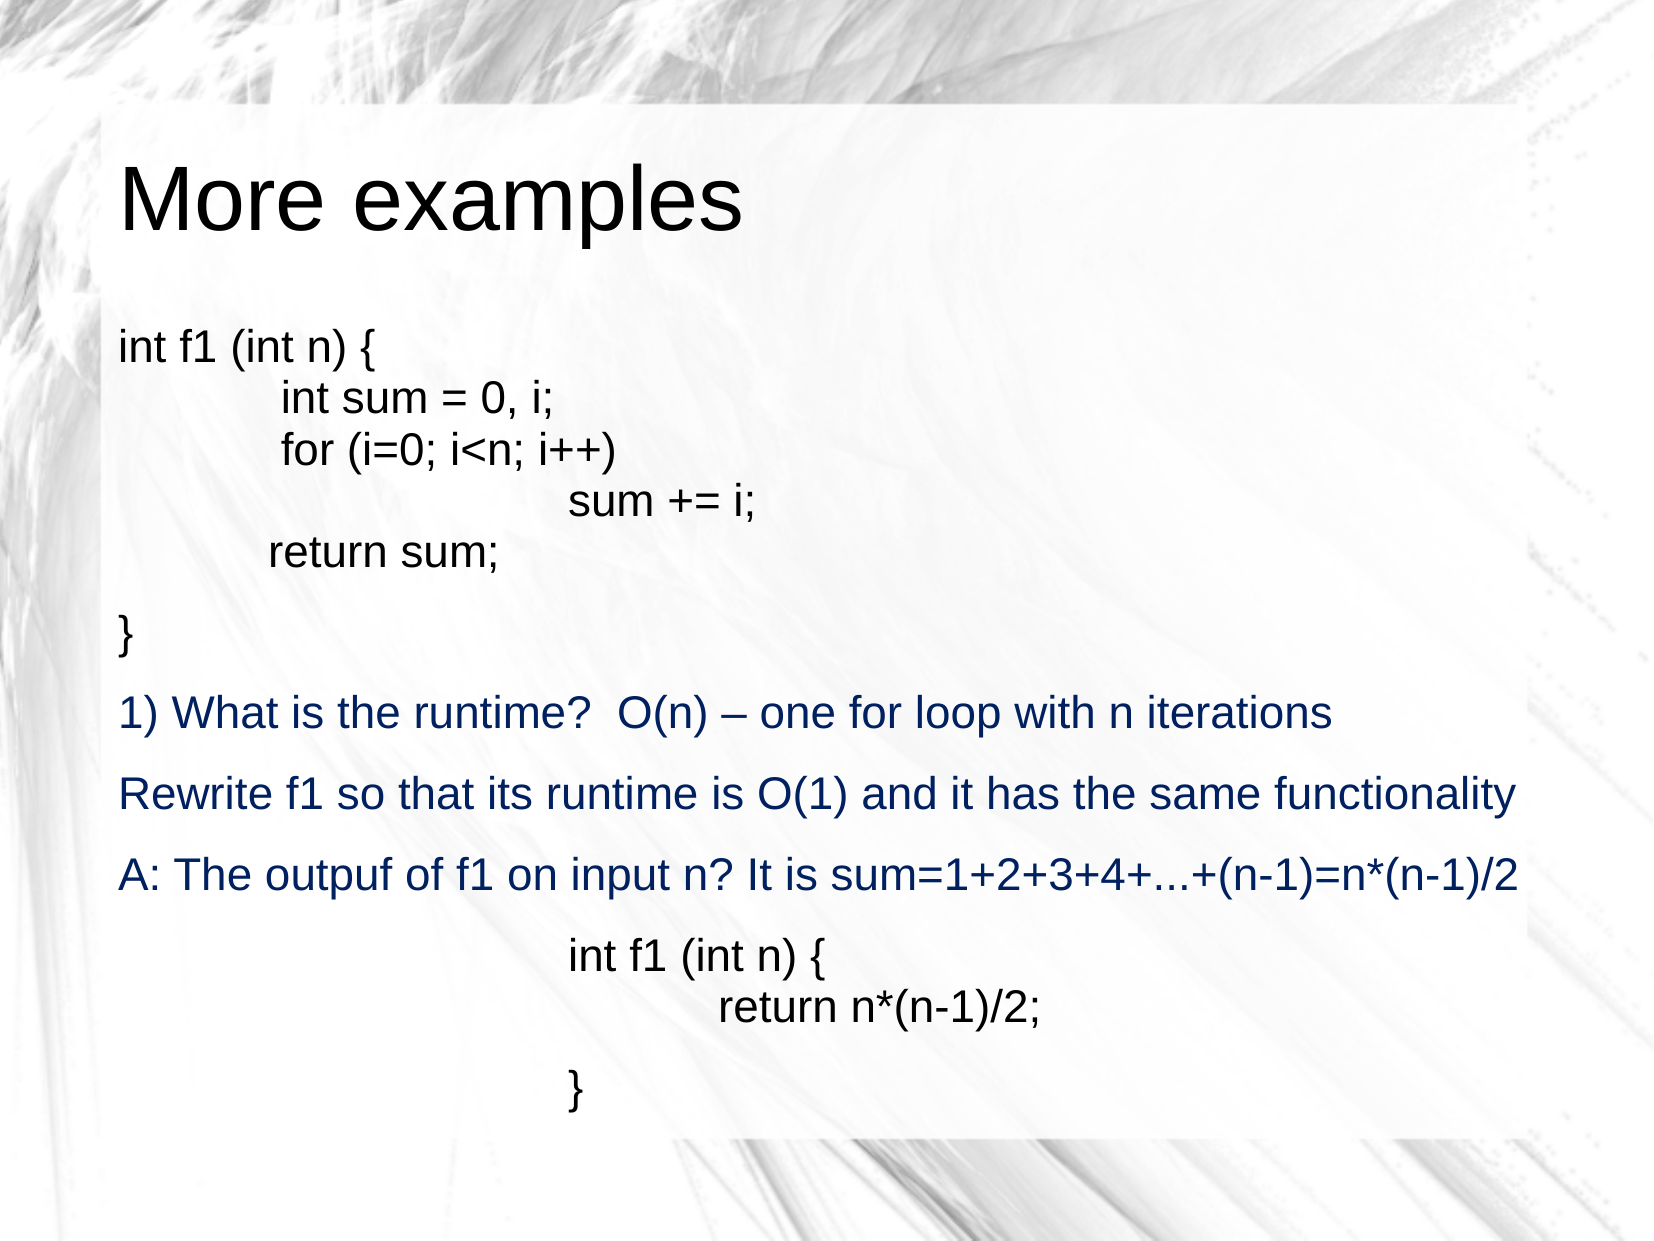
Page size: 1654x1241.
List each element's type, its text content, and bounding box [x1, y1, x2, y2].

title More examples [118, 112, 1506, 281]
list int f1 (int n) { int sum = 0, i; for (i=0; i<n; i++) sum += i; return sum; } 1) What is the runtime? O(n) – one for loop with n iterations Rewrite f1 so that its runtime is O(1) and it has the same functionality A: The outpuf of f1 on input n? It is sum=1+2+3+4+...+(n-1)=n*(n-1)/2 int f1 (int n) { return n*(n-1)/2; } [118, 319, 1571, 1109]
picture [0, 0, 1654, 1241]
